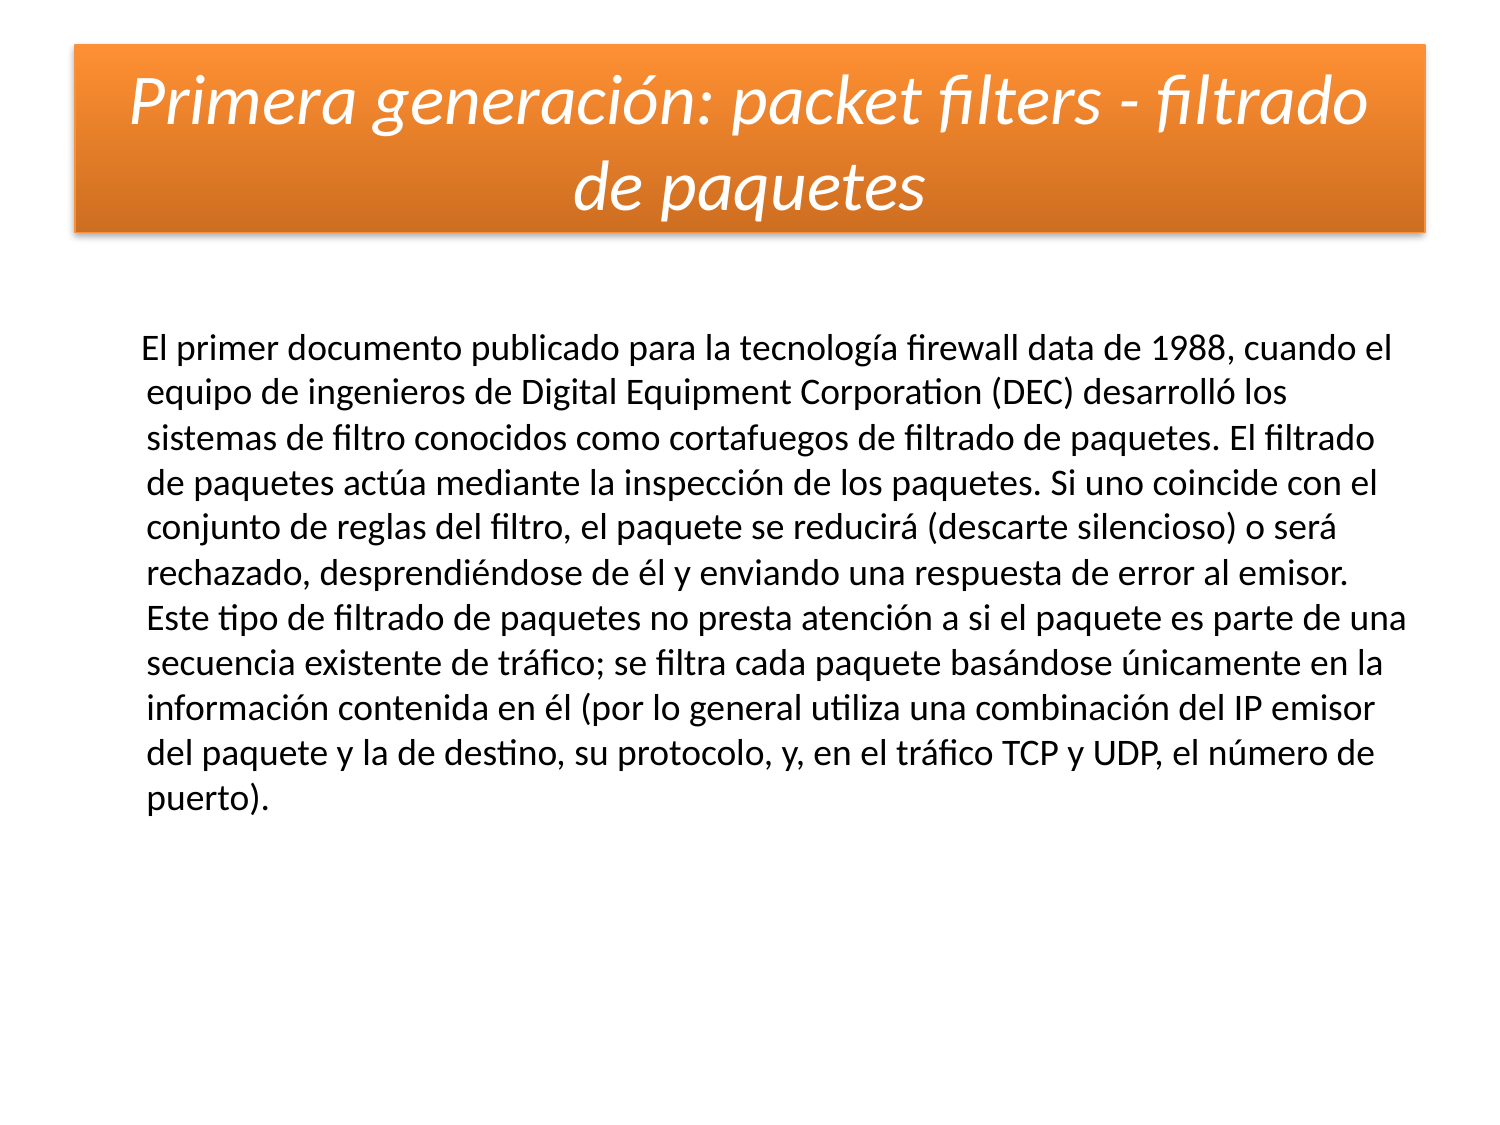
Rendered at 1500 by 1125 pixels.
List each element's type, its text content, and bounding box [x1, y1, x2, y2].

list El primer documento publicado para la tecnología firewall data de 1988, cuando el equipo de ingenieros de Digital Equipment Corporation (DEC) desarrolló los sistemas de filtro conocidos como cortafuegos de filtrado de paquetes. El filtrado de paquetes actúa mediante la inspección de los paquetes. Si uno coincide con el conjunto de reglas del filtro, el paquete se reducirá (descarte silencioso) o será rechazado, desprendiéndose de él y enviando una respuesta de error al emisor. Este tipo de filtrado de paquetes no presta atención a si el paquete es parte de una secuencia existente de tráfico; se filtra cada paquete basándose únicamente en la información contenida en él (por lo general utiliza una combinación del IP emisor del paquete y la de destino, su protocolo, y, en el tráfico TCP y UDP, el número de puerto). [75, 262, 1425, 1005]
title Primera generación: packet filters - filtrado de paquetes [74, 44, 1426, 233]
